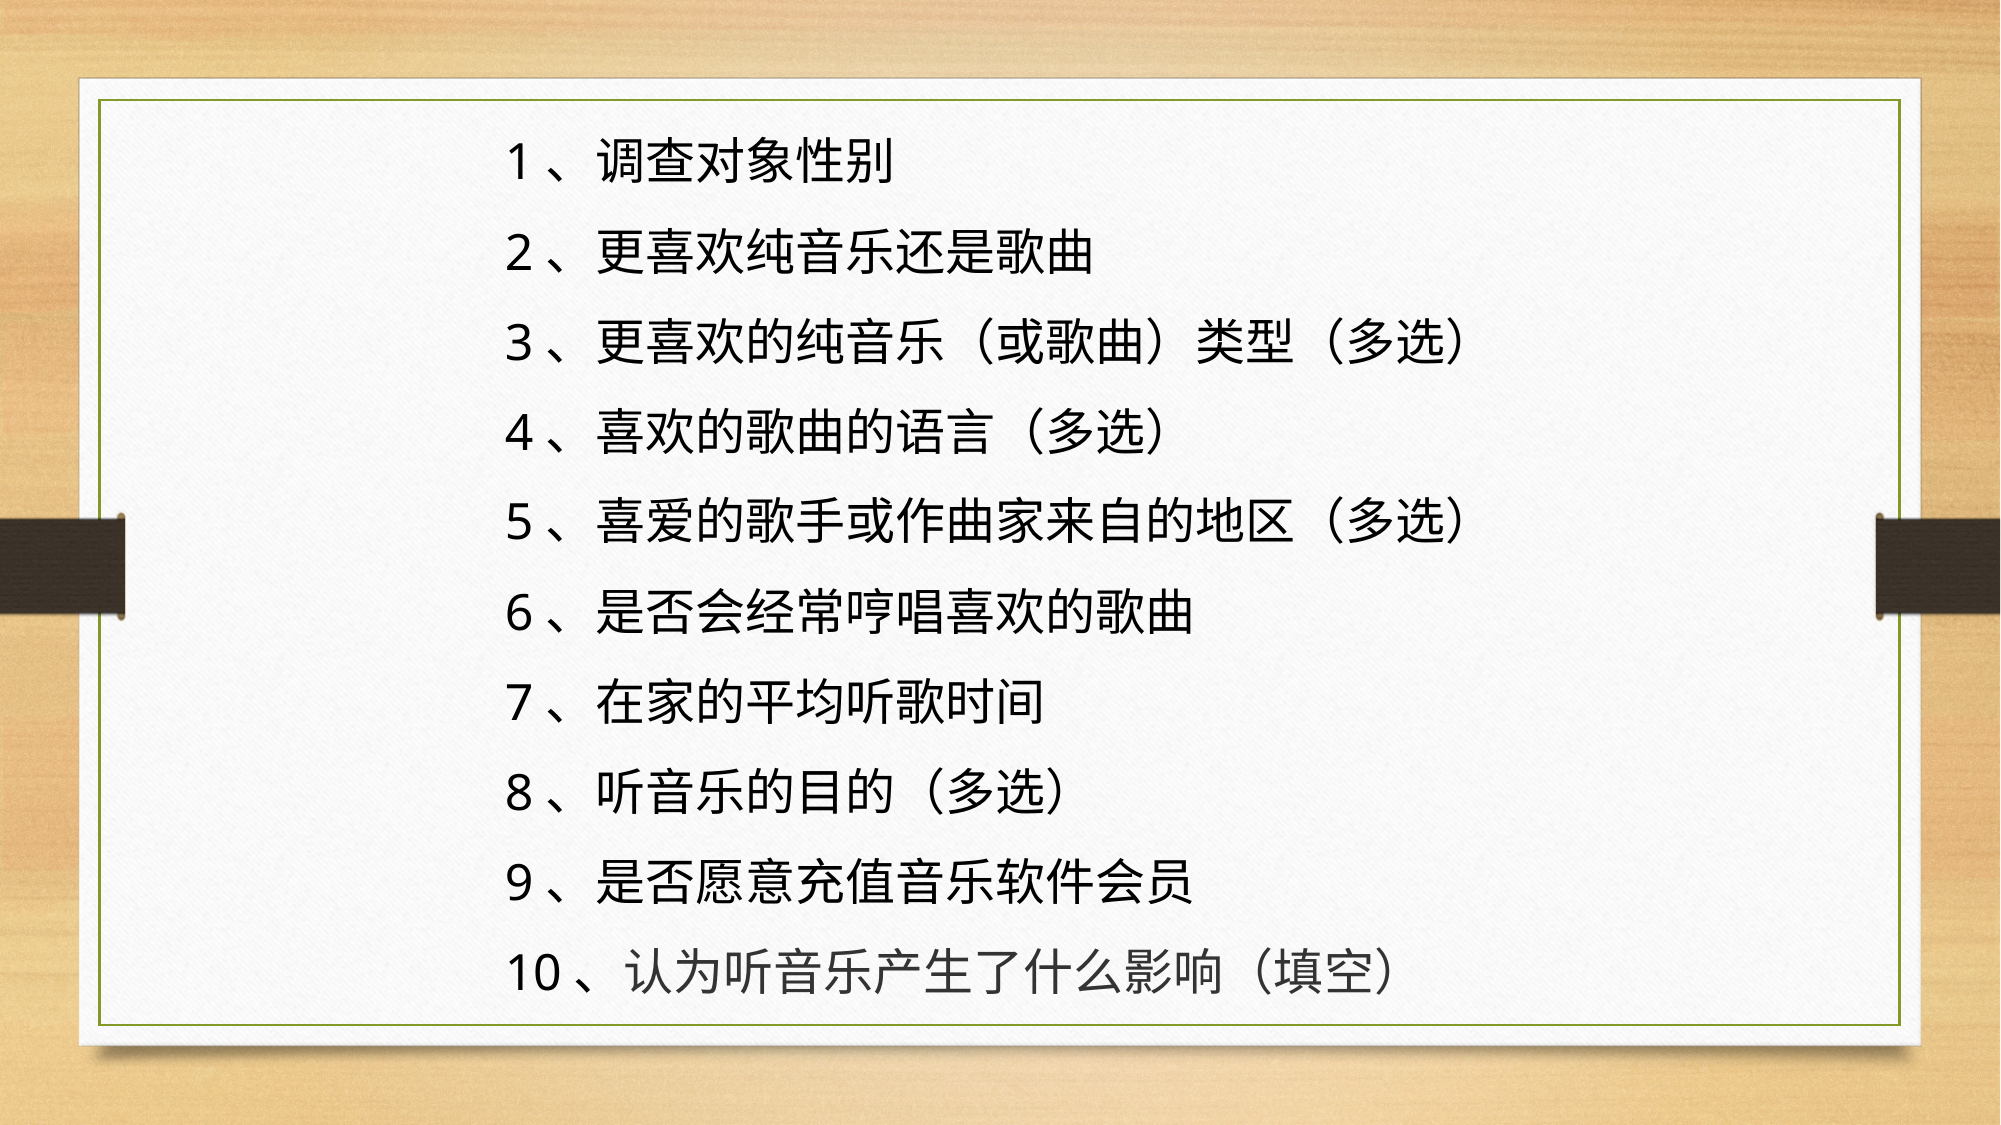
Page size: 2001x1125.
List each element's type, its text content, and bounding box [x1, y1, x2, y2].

picture [0, 0, 2001, 1125]
text_box 1、调查对象性别 2、更喜欢纯音乐还是歌曲 3、更喜欢的纯音乐（或歌曲）类型（多选） 4、喜欢的歌曲的语言（多选） 5、喜爱的歌手或作曲家来自的地区（多选） 6、是否会经常哼唱喜欢的歌曲 7、在家的平均听歌时间 8、听音乐的目的（多选） 9、是否愿意充值音乐软件会员 10、认为听音乐产生了什么影响（填空） [489, 62, 1510, 1053]
